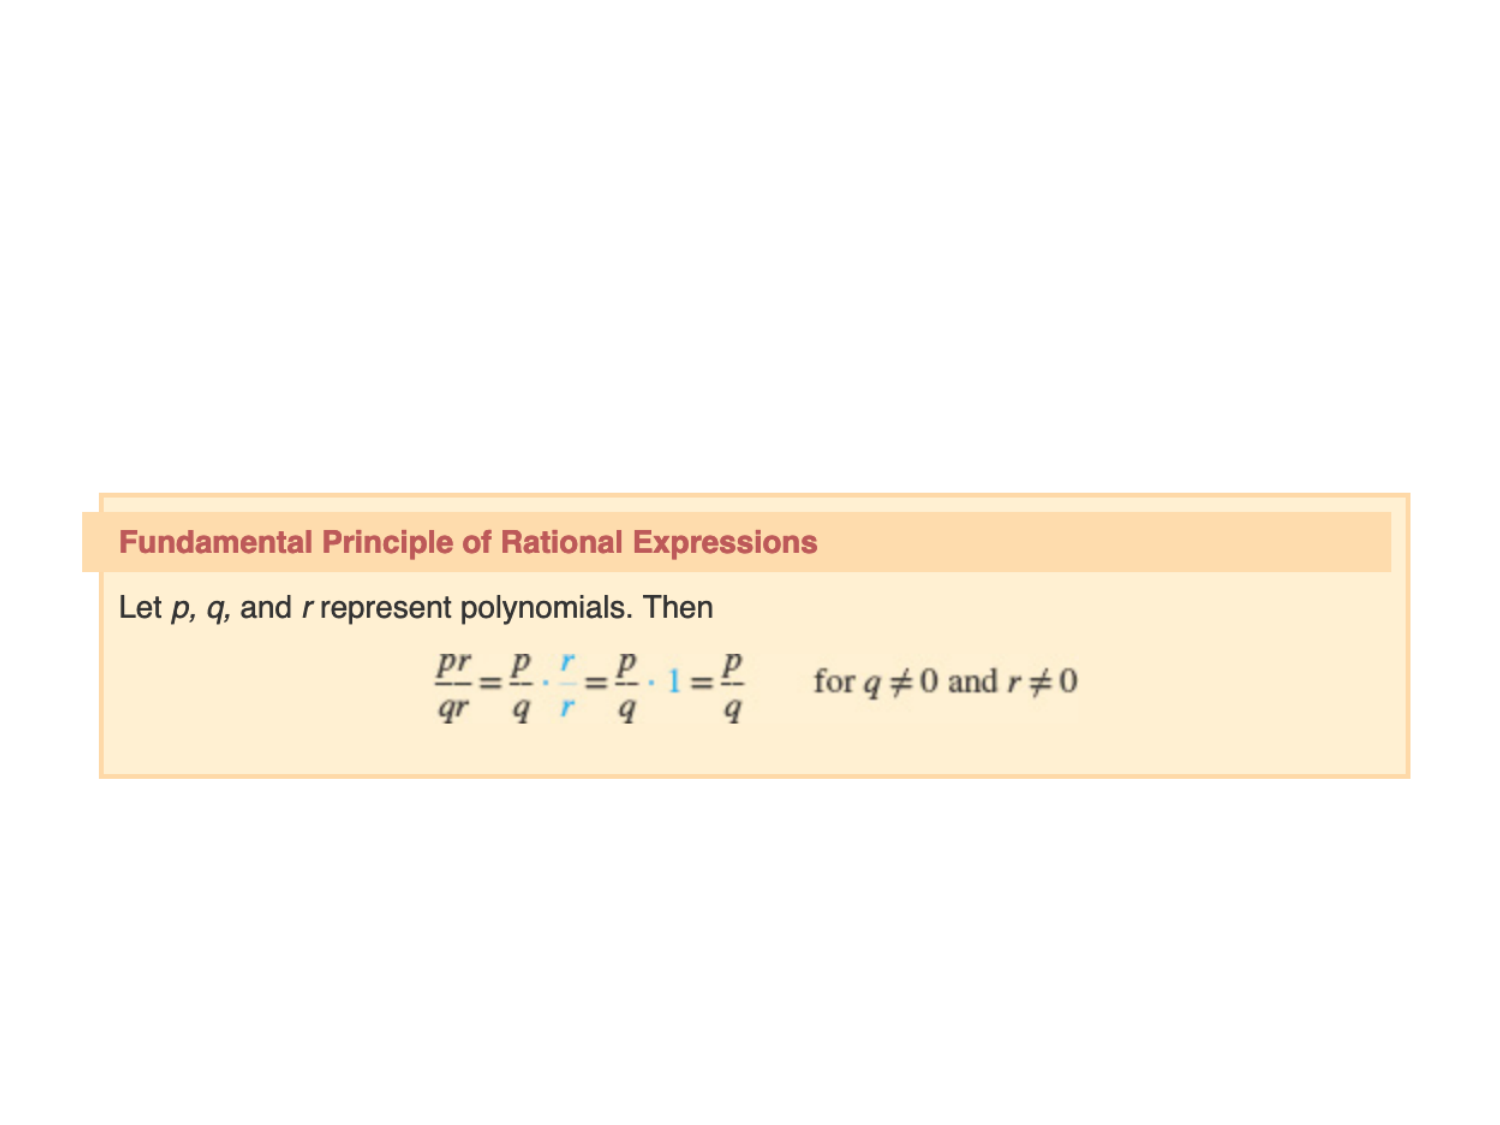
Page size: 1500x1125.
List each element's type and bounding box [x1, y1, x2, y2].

list [74, 262, 1426, 1006]
